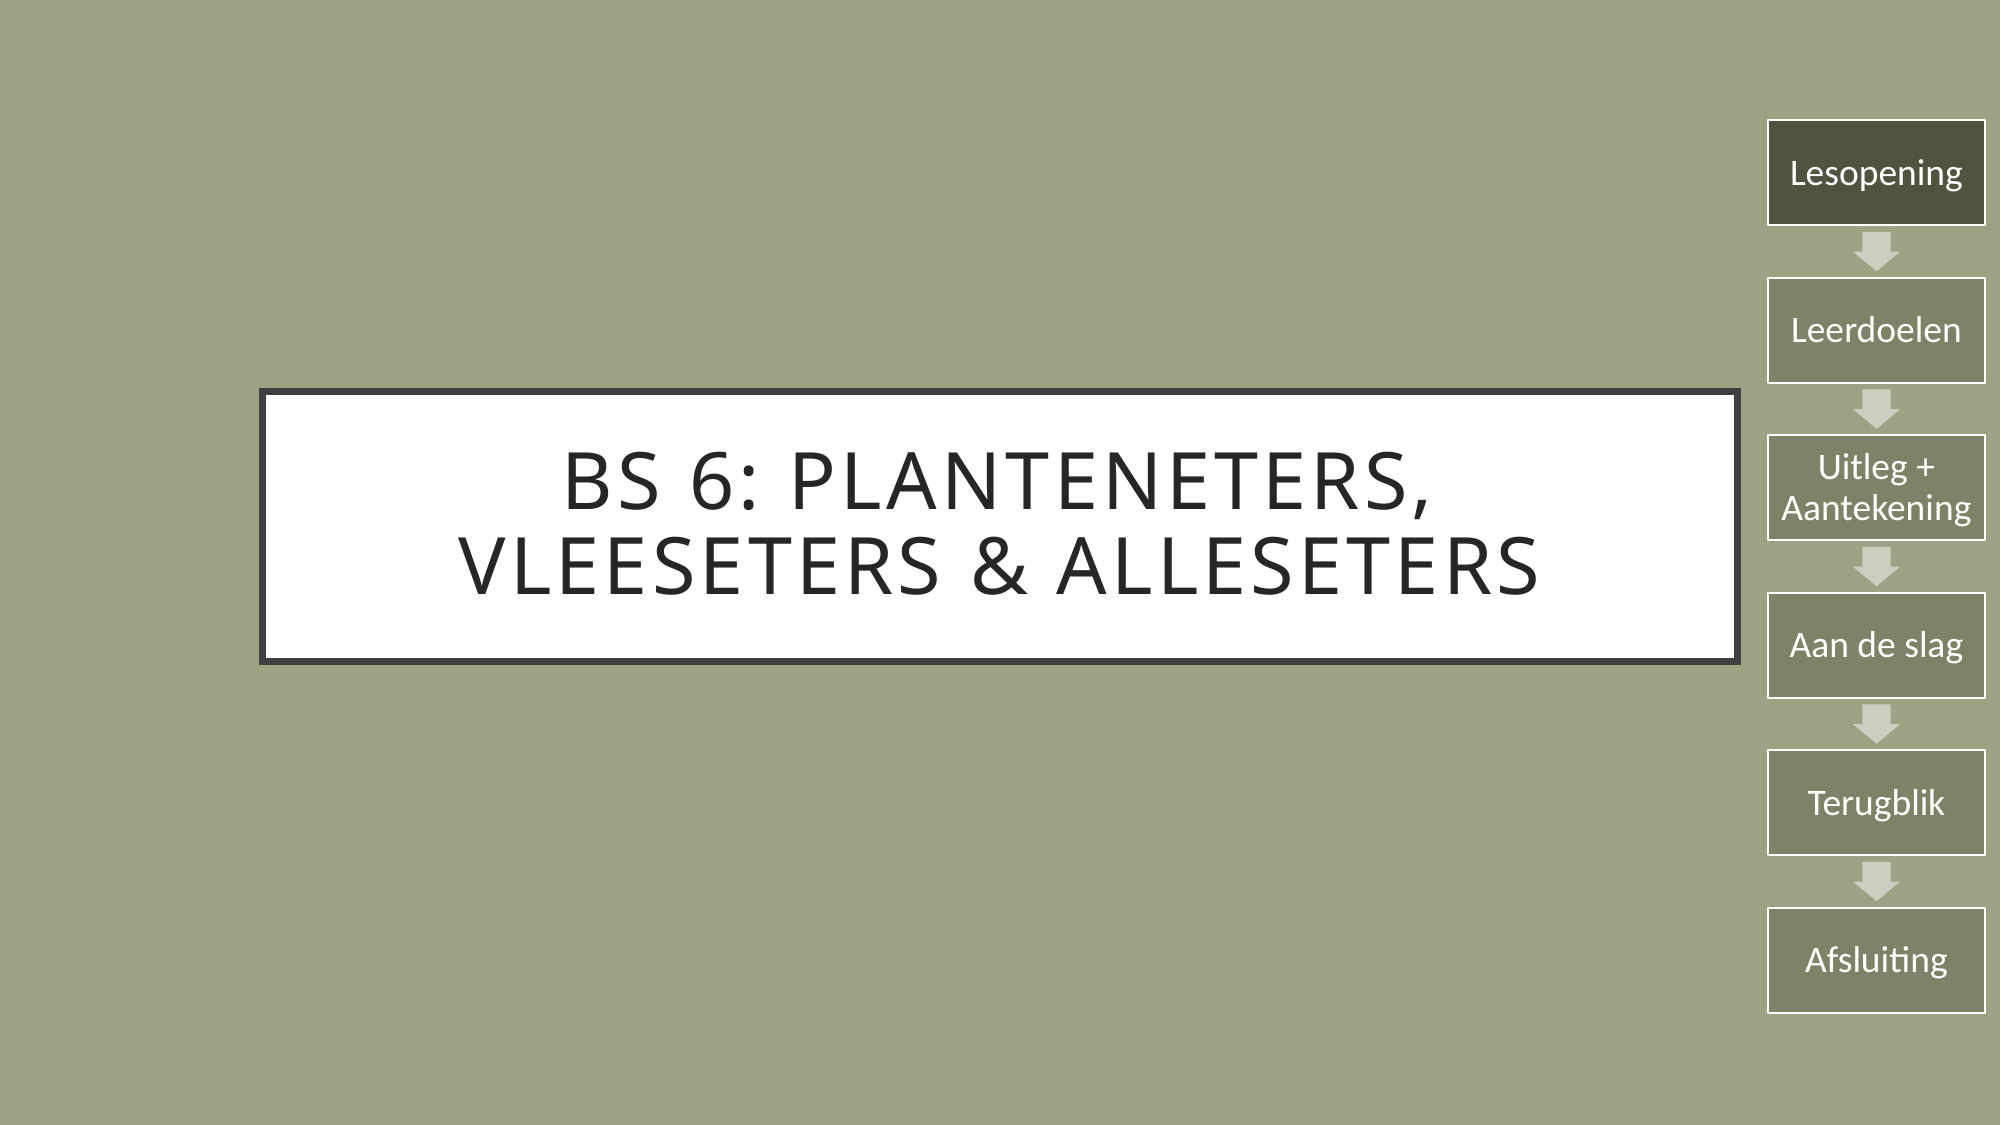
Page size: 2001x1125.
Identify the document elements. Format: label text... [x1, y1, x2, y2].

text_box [1753, 119, 2000, 1014]
title BS 6: Planteneters, vleeseters & alleseters [259, 388, 1741, 665]
